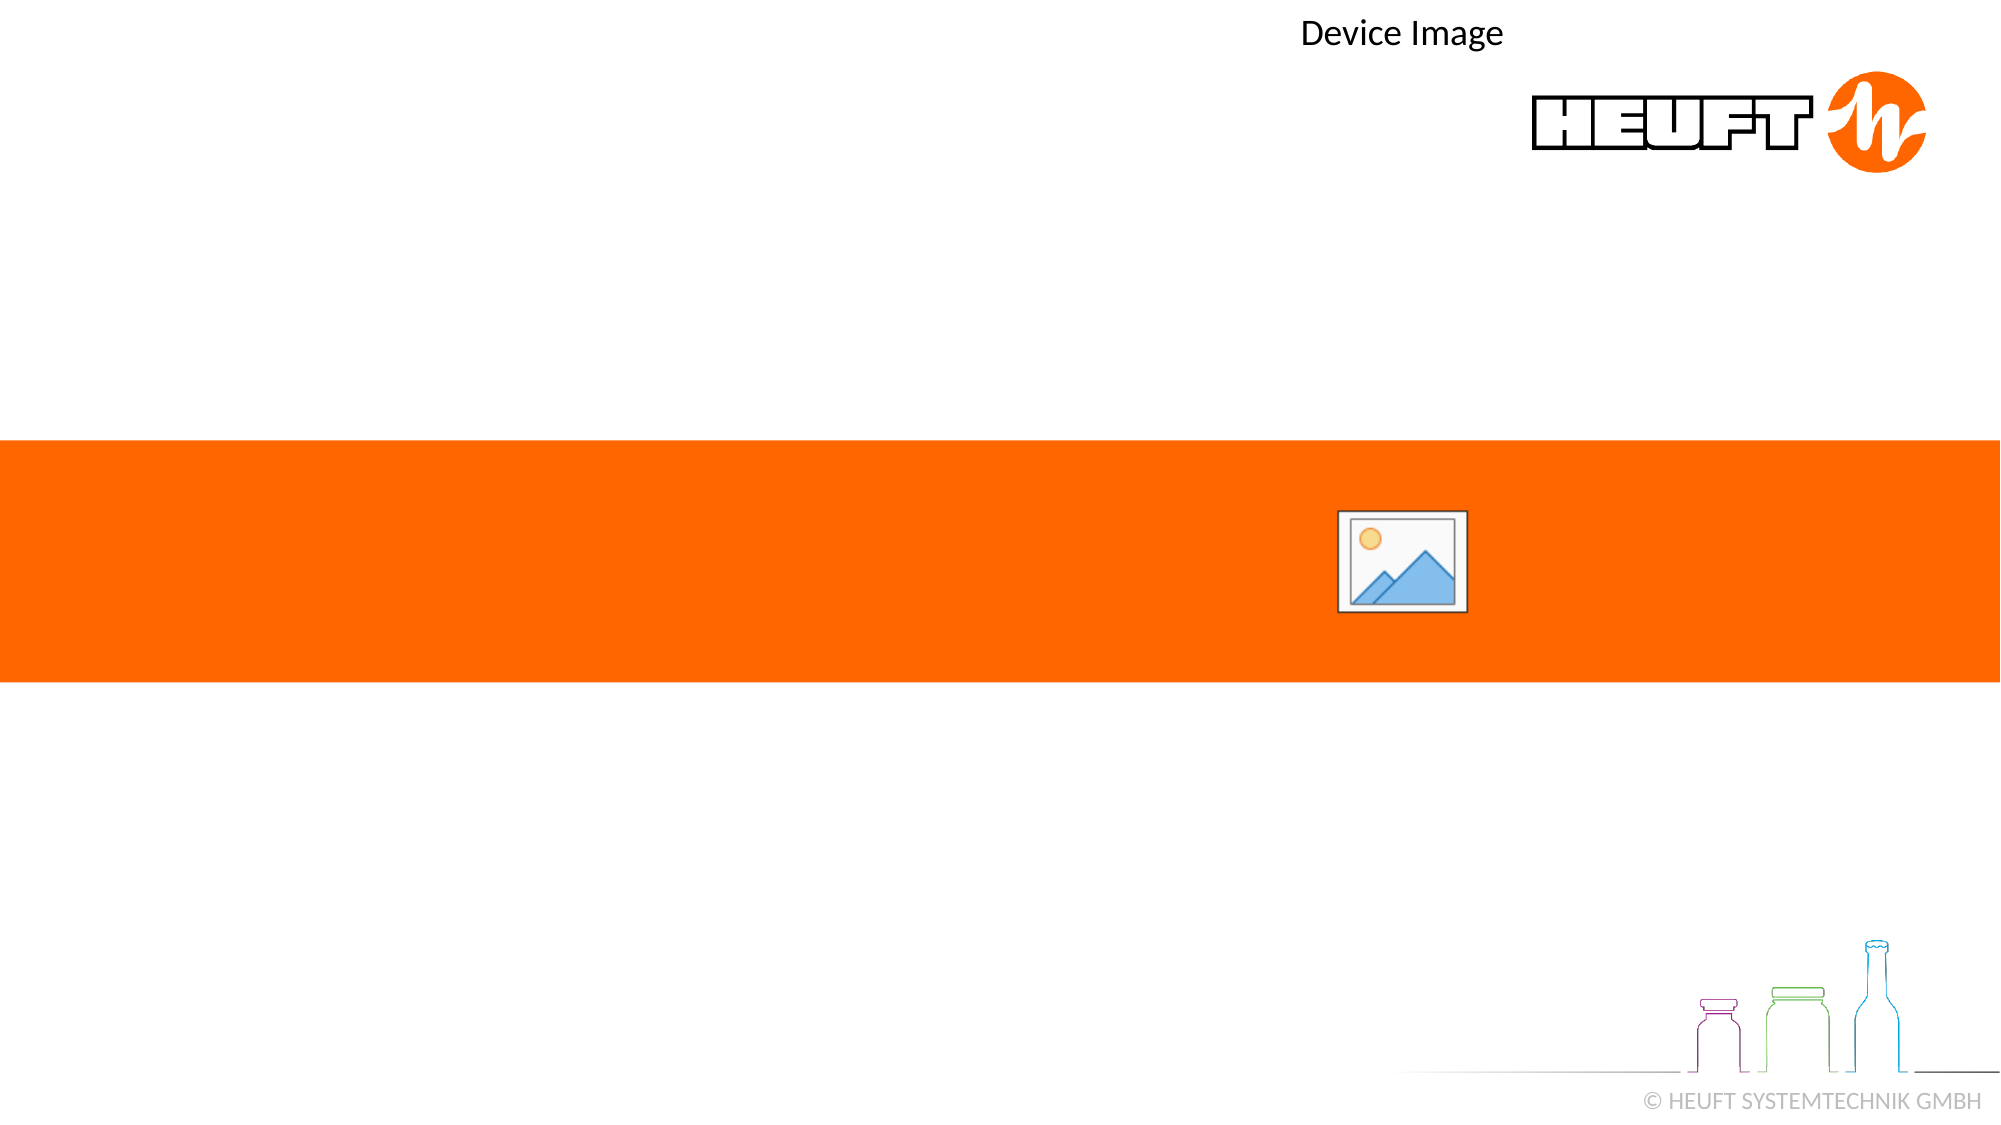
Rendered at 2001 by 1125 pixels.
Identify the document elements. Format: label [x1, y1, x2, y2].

picture [805, 0, 2000, 1125]
